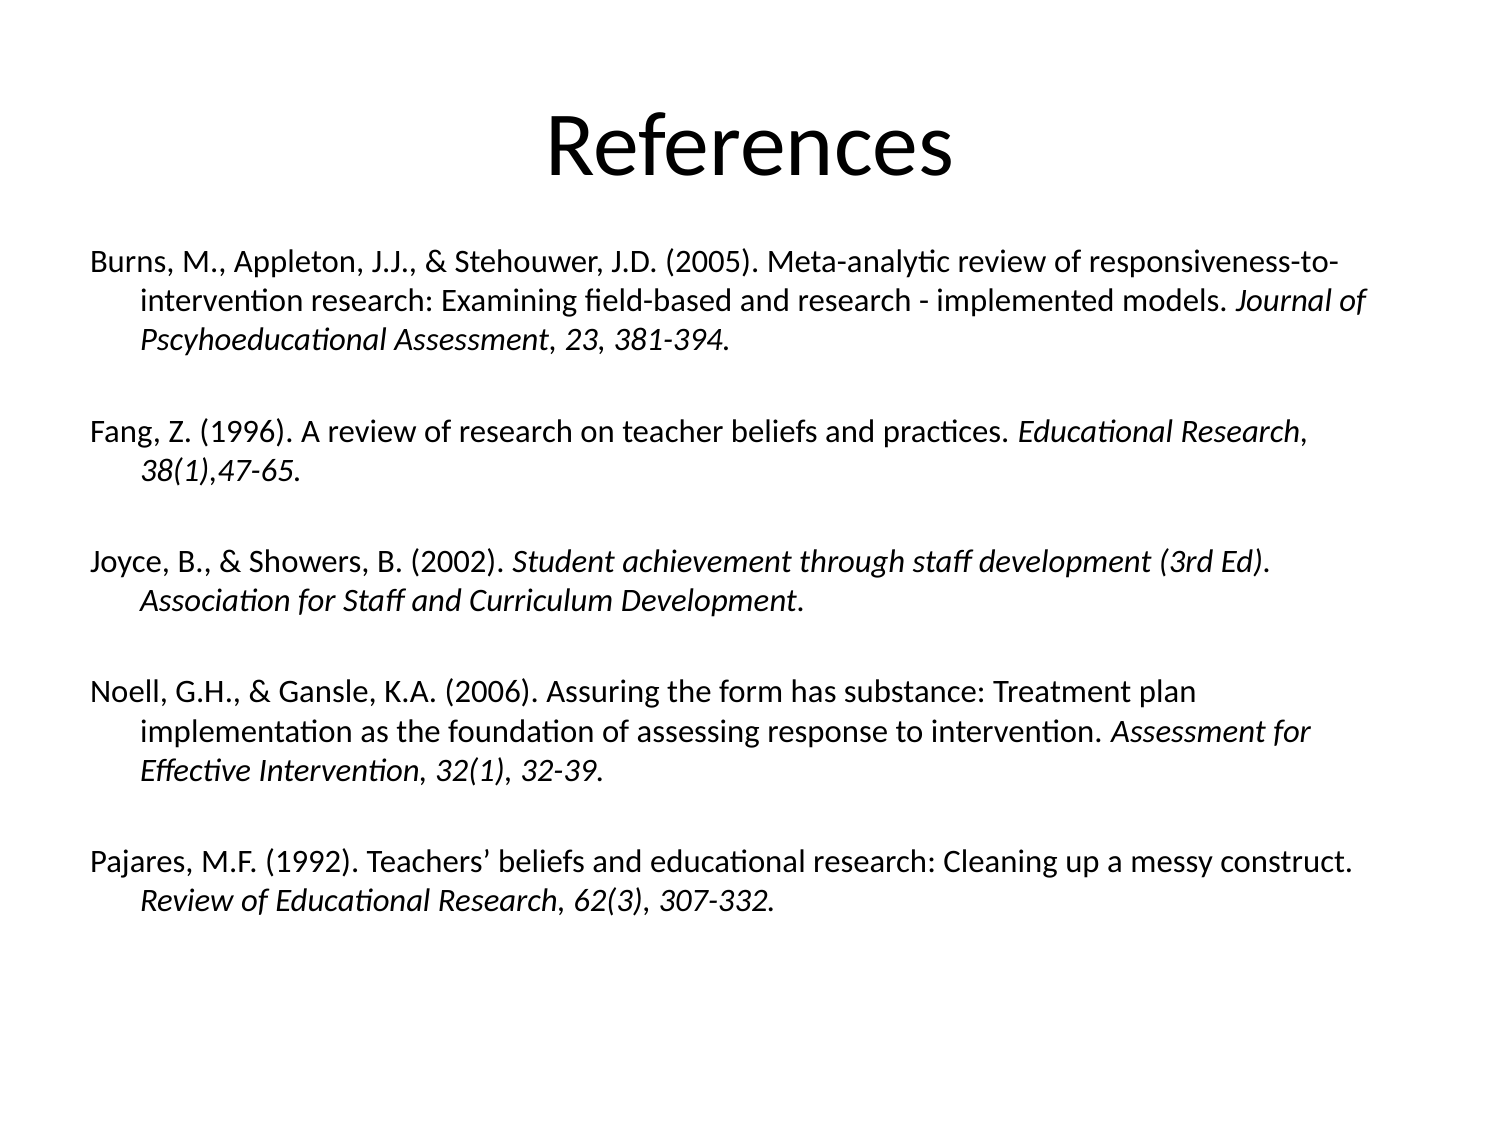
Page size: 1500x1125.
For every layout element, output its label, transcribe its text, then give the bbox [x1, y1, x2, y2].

title References [75, 45, 1425, 186]
list Burns, M., Appleton, J.J., & Stehouwer, J.D. (2005). Meta-analytic review of responsiveness-to-intervention research: Examining field-based and research - implemented models. Journal of Pscyhoeducational Assessment, 23, 381-394. Fang, Z. (1996). A review of research on teacher beliefs and practices. Educational Research, 38(1),47-65. Joyce, B., & Showers, B. (2002). Student achievement through staff development (3rd Ed). Association for Staff and Curriculum Development. Noell, G.H., & Gansle, K.A. (2006). Assuring the form has substance: Treatment plan implementation as the foundation of assessing response to intervention. Assessment for Effective Intervention, 32(1), 32-39. Pajares, M.F. (1992). Teachers’ beliefs and educational research: Cleaning up a messy construct. Review of Educational Research, 62(3), 307-332. [75, 186, 1425, 929]
